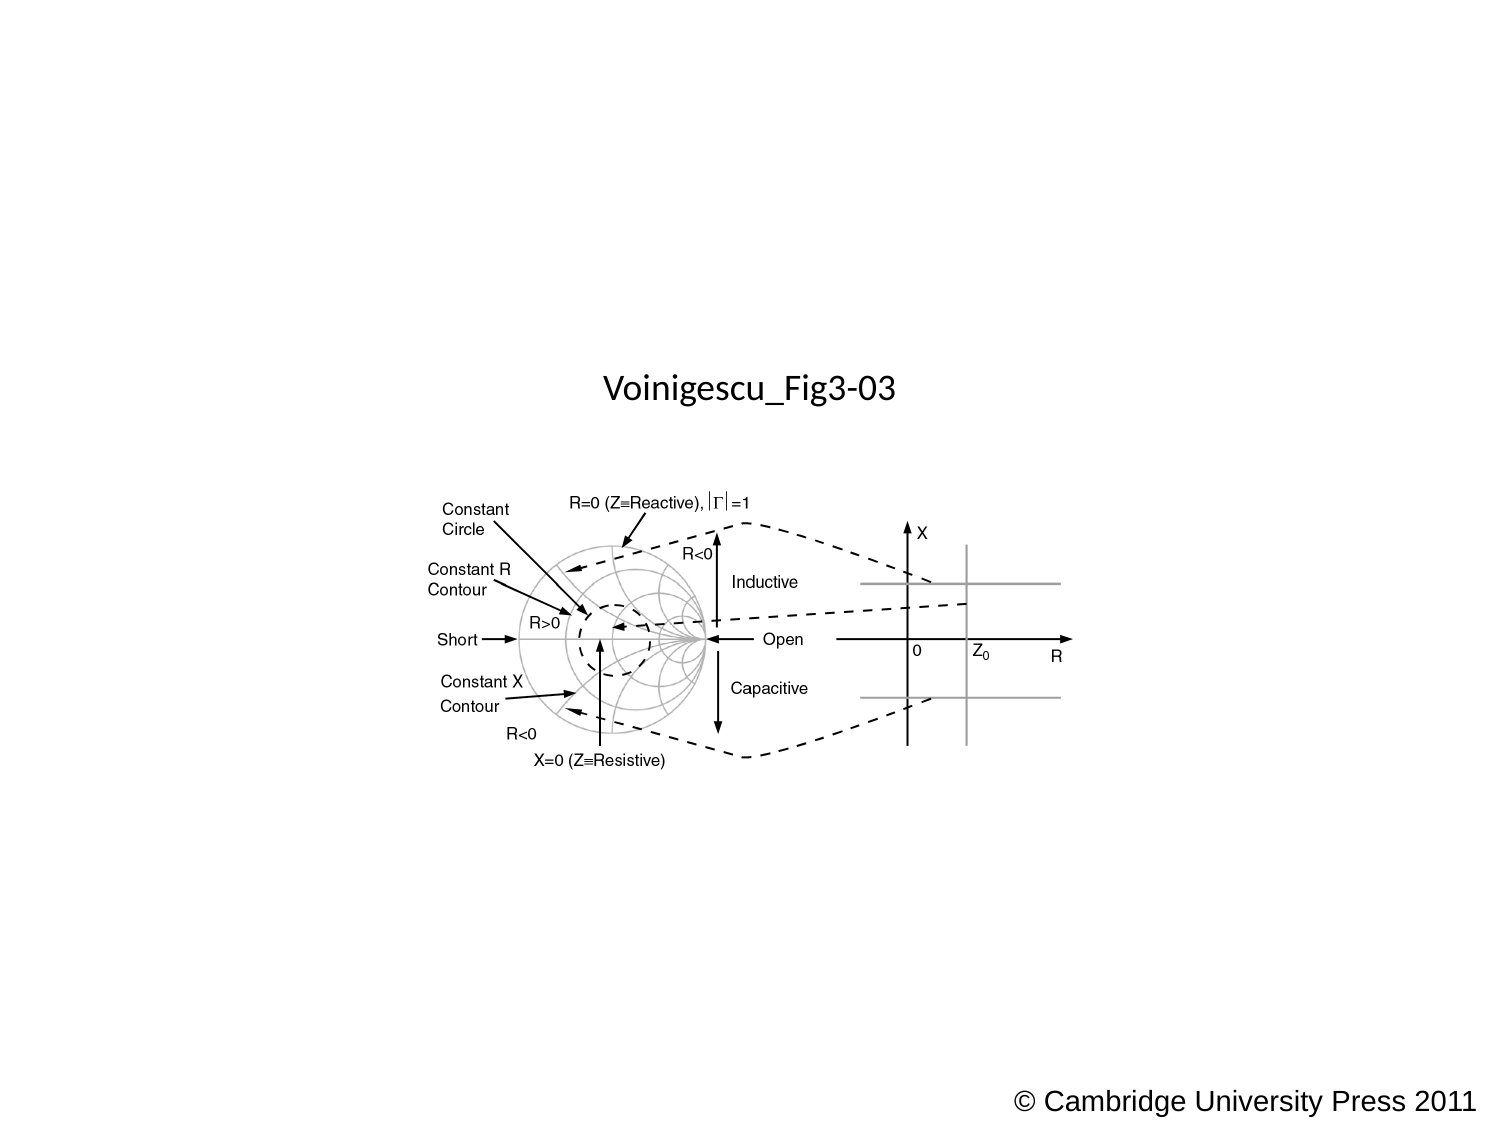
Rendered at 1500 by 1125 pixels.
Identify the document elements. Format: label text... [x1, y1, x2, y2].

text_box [427, 355, 1073, 770]
text_box © Cambridge University Press 2011 [907, 1074, 1493, 1125]
